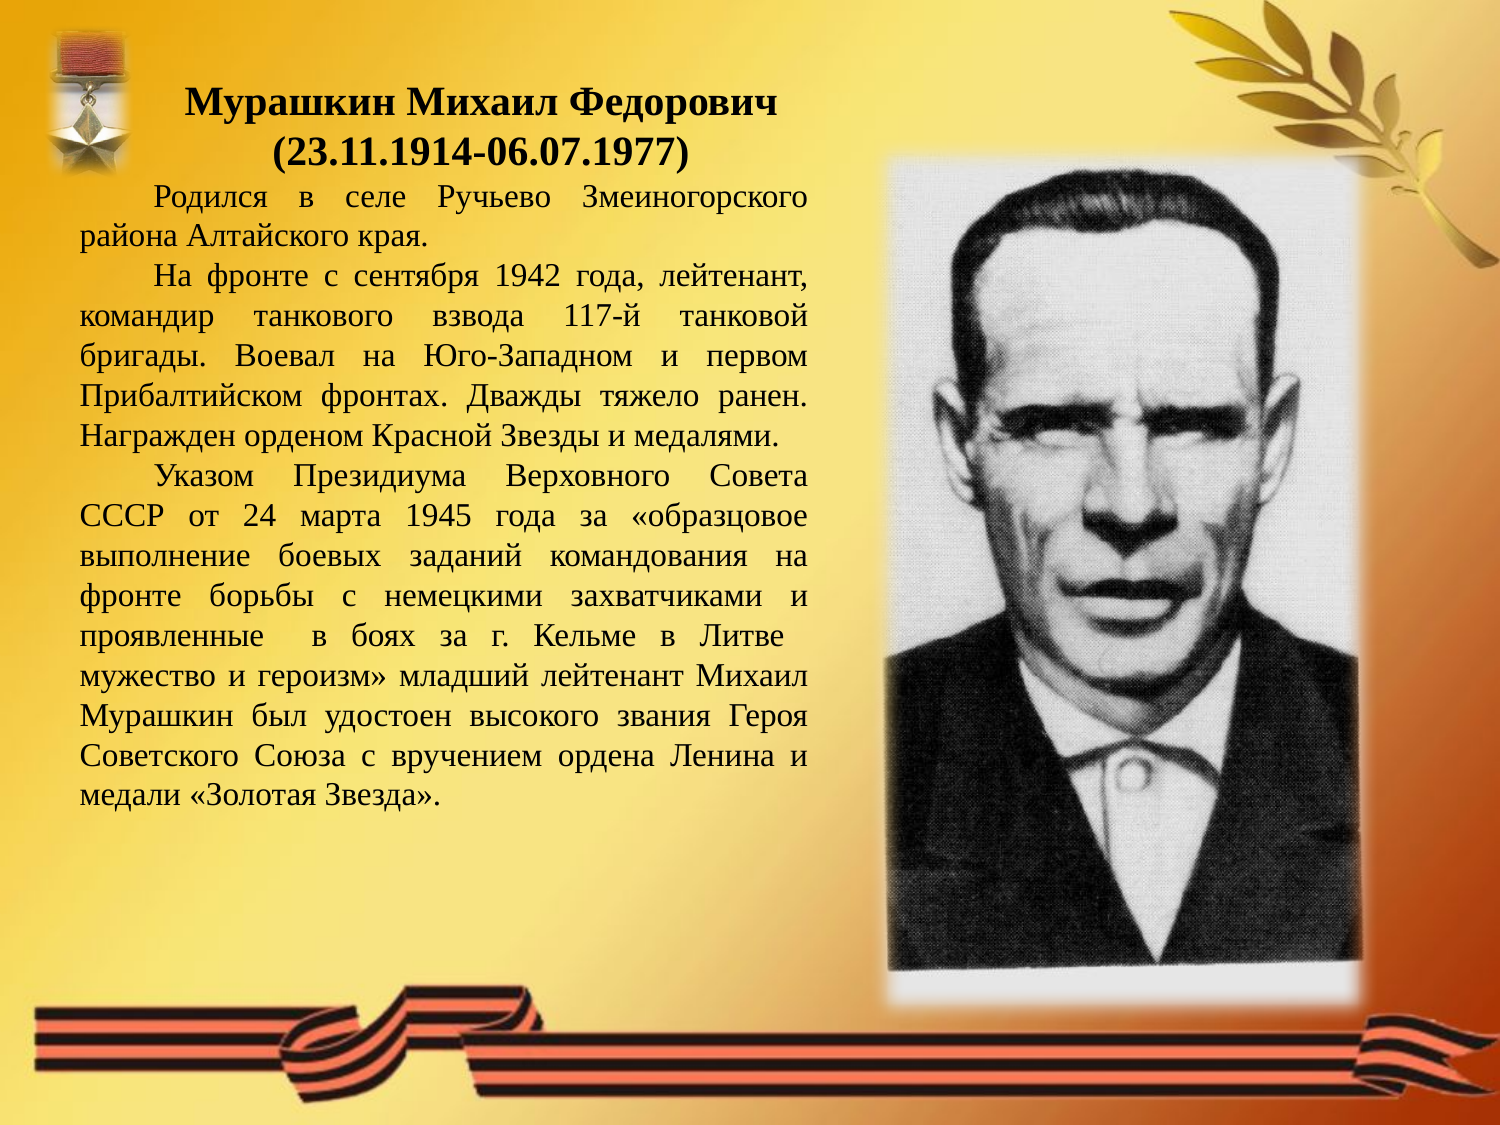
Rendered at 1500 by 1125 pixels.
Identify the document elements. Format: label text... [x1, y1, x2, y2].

picture [0, 0, 1500, 1125]
text_box Мурашкин Михаил Федорович (23.11.1914-06.07.1977) Родился в селе Ручьево Змеиногорского района Алтайского края. На фронте с сентября 1942 года, лейтенант, командир танкового взвода 117-й танковой бригады. Воевал на Юго-Западном и первом Прибалтийском фронтах. Дважды тяжело ранен. Награжден орденом Красной Звезды и медалями. Указом Президиума Верховного Совета СССР от 24 марта 1945 года за «образцовое выполнение боевых заданий командования на фронте борьбы с немецкими захватчиками и проявленные в боях за г. Кельме в Литве мужество и героизм» младший лейтенант Михаил Мурашкин был удостоен высокого звания Героя Советского Союза с вручением ордена Ленина и медали «Золотая Звезда». [64, 66, 824, 820]
